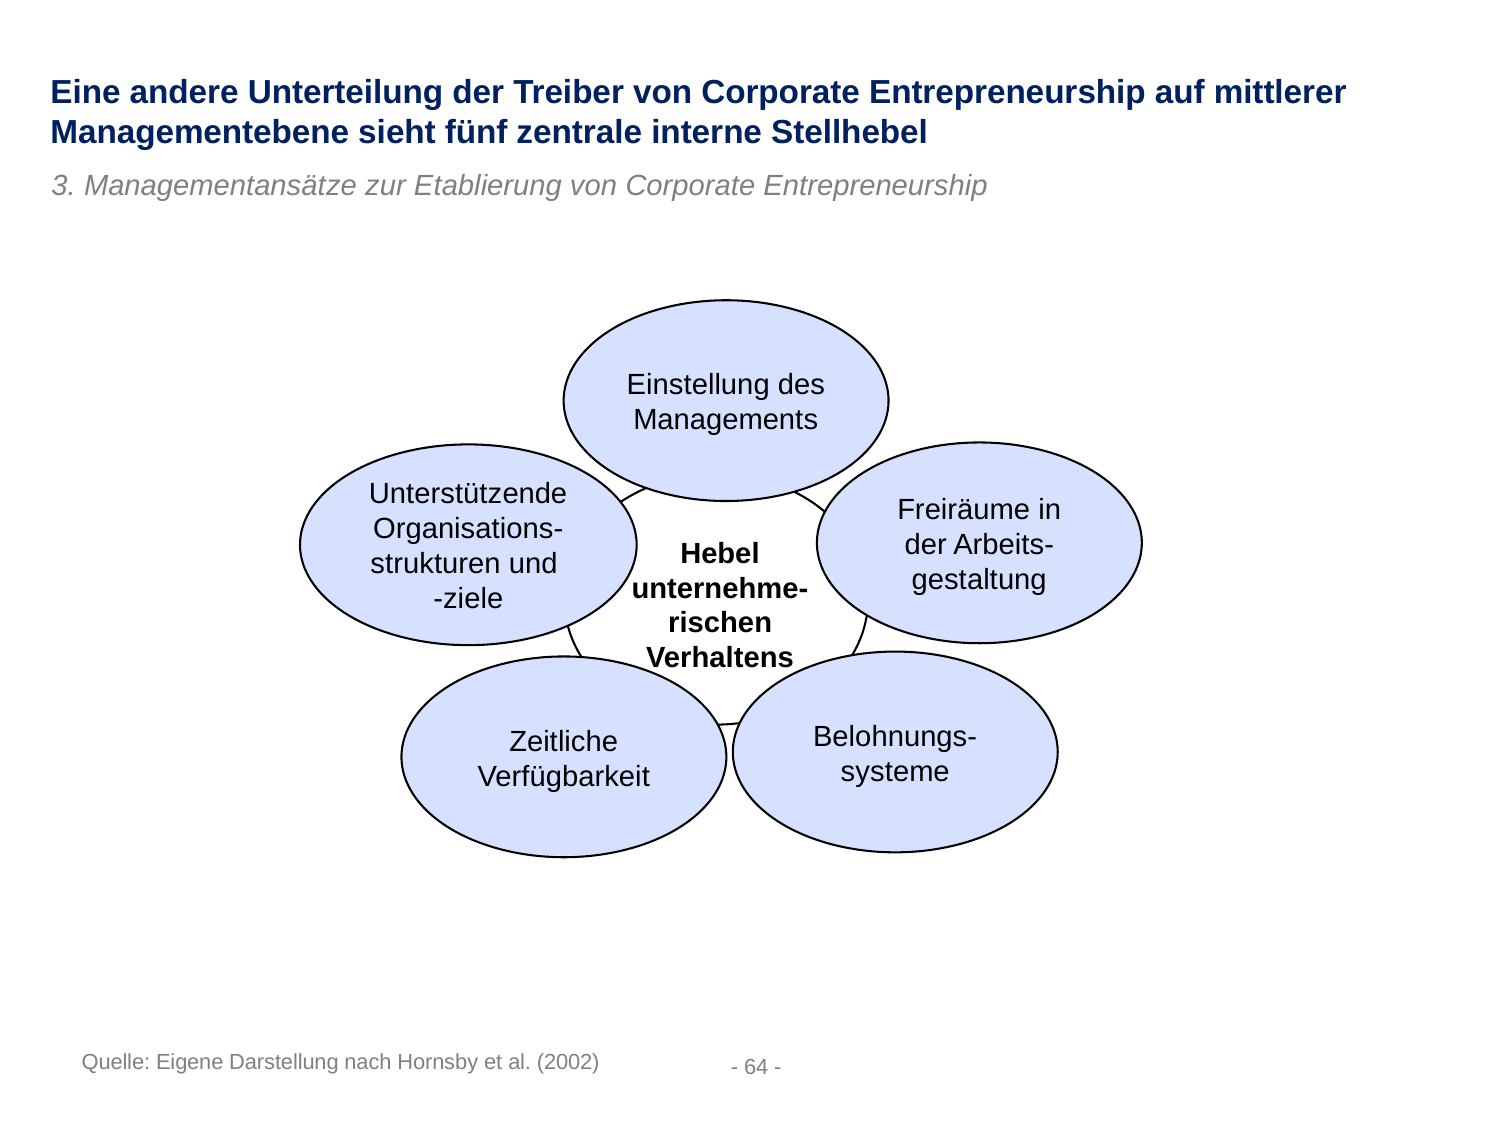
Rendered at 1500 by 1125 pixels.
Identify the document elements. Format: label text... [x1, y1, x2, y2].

text_box Hebel unternehme-rischen Verhaltens [598, 526, 842, 682]
text_box Eine andere Unterteilung der Treiber von Corporate Entrepreneurship auf mittlerer Managementebene sieht fünf zentrale interne Stellhebel [35, 63, 1433, 158]
slide_number - 64 - [599, 1045, 913, 1093]
text_box Einstellung des Managements [561, 298, 891, 504]
text_box [679, 682, 773, 727]
text_box [566, 613, 598, 656]
text_box [842, 601, 869, 654]
text_box Quelle: Eigene Darstellung nach Hornsby et al. (2002) [66, 1039, 616, 1081]
text_box 3. Managementansätze zur Etablierung von Corporate Entrepreneurship [36, 159, 1005, 244]
text_box Freiräume in der Arbeits-gestaltung [817, 440, 1144, 646]
text_box Unterstützende Organisations-strukturen und -ziele [297, 442, 636, 648]
text_box Belohnungs-systeme [730, 649, 1060, 855]
text_box Zeitliche Verfügbarkeit [399, 654, 729, 860]
text_box [621, 489, 824, 526]
